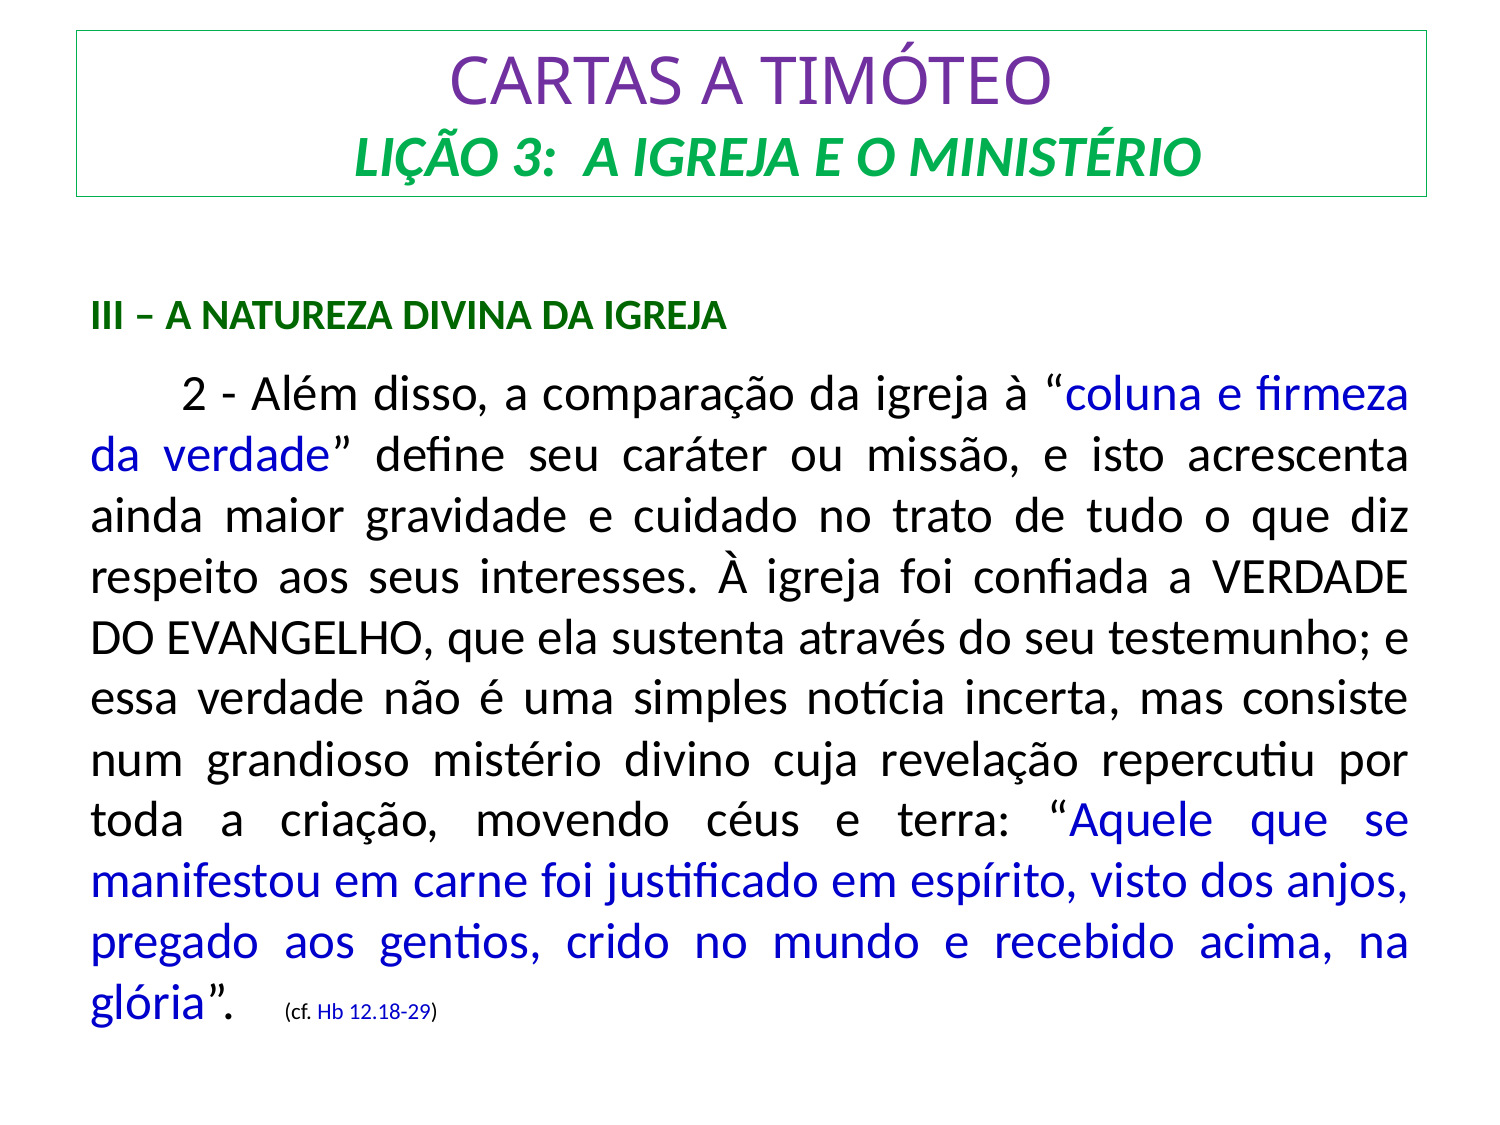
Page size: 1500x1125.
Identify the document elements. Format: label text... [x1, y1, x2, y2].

title CARTAS A TIMÓTEO LIÇÃO 3: A IGREJA E O MINISTÉRIO [76, 30, 1427, 197]
list III – A NATUREZA DIVINA DA IGREJA 2 - Além disso, a comparação da igreja à “coluna e firmeza da verdade” define seu caráter ou missão, e isto acrescenta ainda maior gravidade e cuidado no trato de tudo o que diz respeito aos seus interesses. À igreja foi confiada a VERDADE DO EVANGELHO, que ela sustenta através do seu testemunho; e essa verdade não é uma simples notícia incerta, mas consiste num grandioso mistério divino cuja revelação repercutiu por toda a criação, movendo céus e terra: “Aquele que se manifestou em carne foi justificado em espírito, visto dos anjos, pregado aos gentios, crido no mundo e recebido acima, na glória”. (cf. Hb 12.18-29) [75, 278, 1425, 1047]
